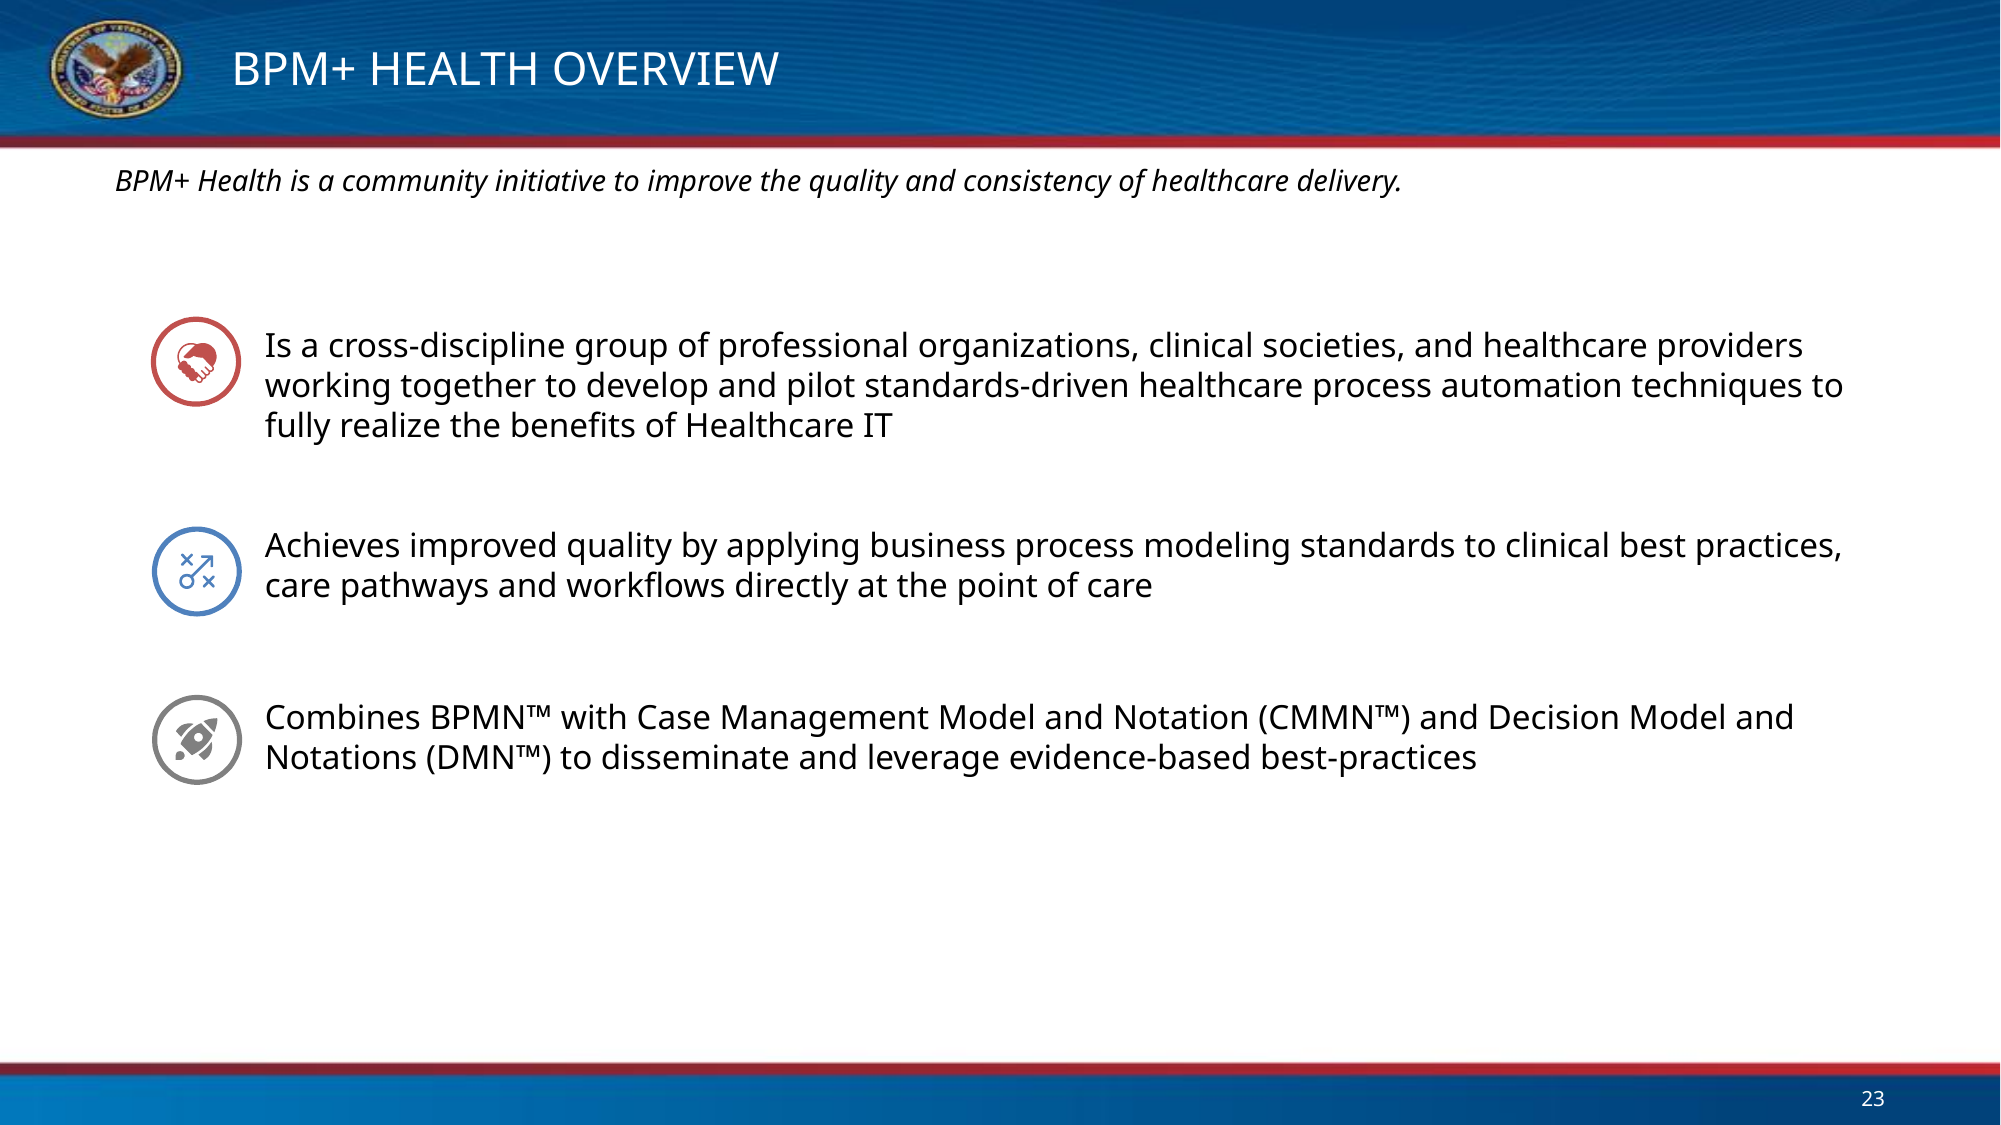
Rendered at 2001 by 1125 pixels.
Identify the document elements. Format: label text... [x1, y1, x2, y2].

text_box Is a cross-discipline group of professional organizations, clinical societies, and healthcare providers working together to develop and pilot standards-driven healthcare process automation techniques to fully realize the benefits of Healthcare IT Achieves improved quality by applying business process modeling standards to clinical best practices, care pathways and workflows directly at the point of care Combines BPMN™ with Case Management Model and Notation (CMMN™) and Decision Model and Notations (DMN™) to disseminate and leverage evidence-based best-practices [249, 317, 1890, 899]
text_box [151, 526, 243, 617]
picture [0, 0, 2001, 1125]
list BPM+ Health is a community initiative to improve the quality and consistency of healthcare delivery. [99, 154, 1900, 224]
title BPM+ Health overview [216, 32, 1900, 113]
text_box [150, 316, 242, 407]
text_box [151, 694, 243, 786]
text_box 23 [1433, 1074, 1900, 1125]
